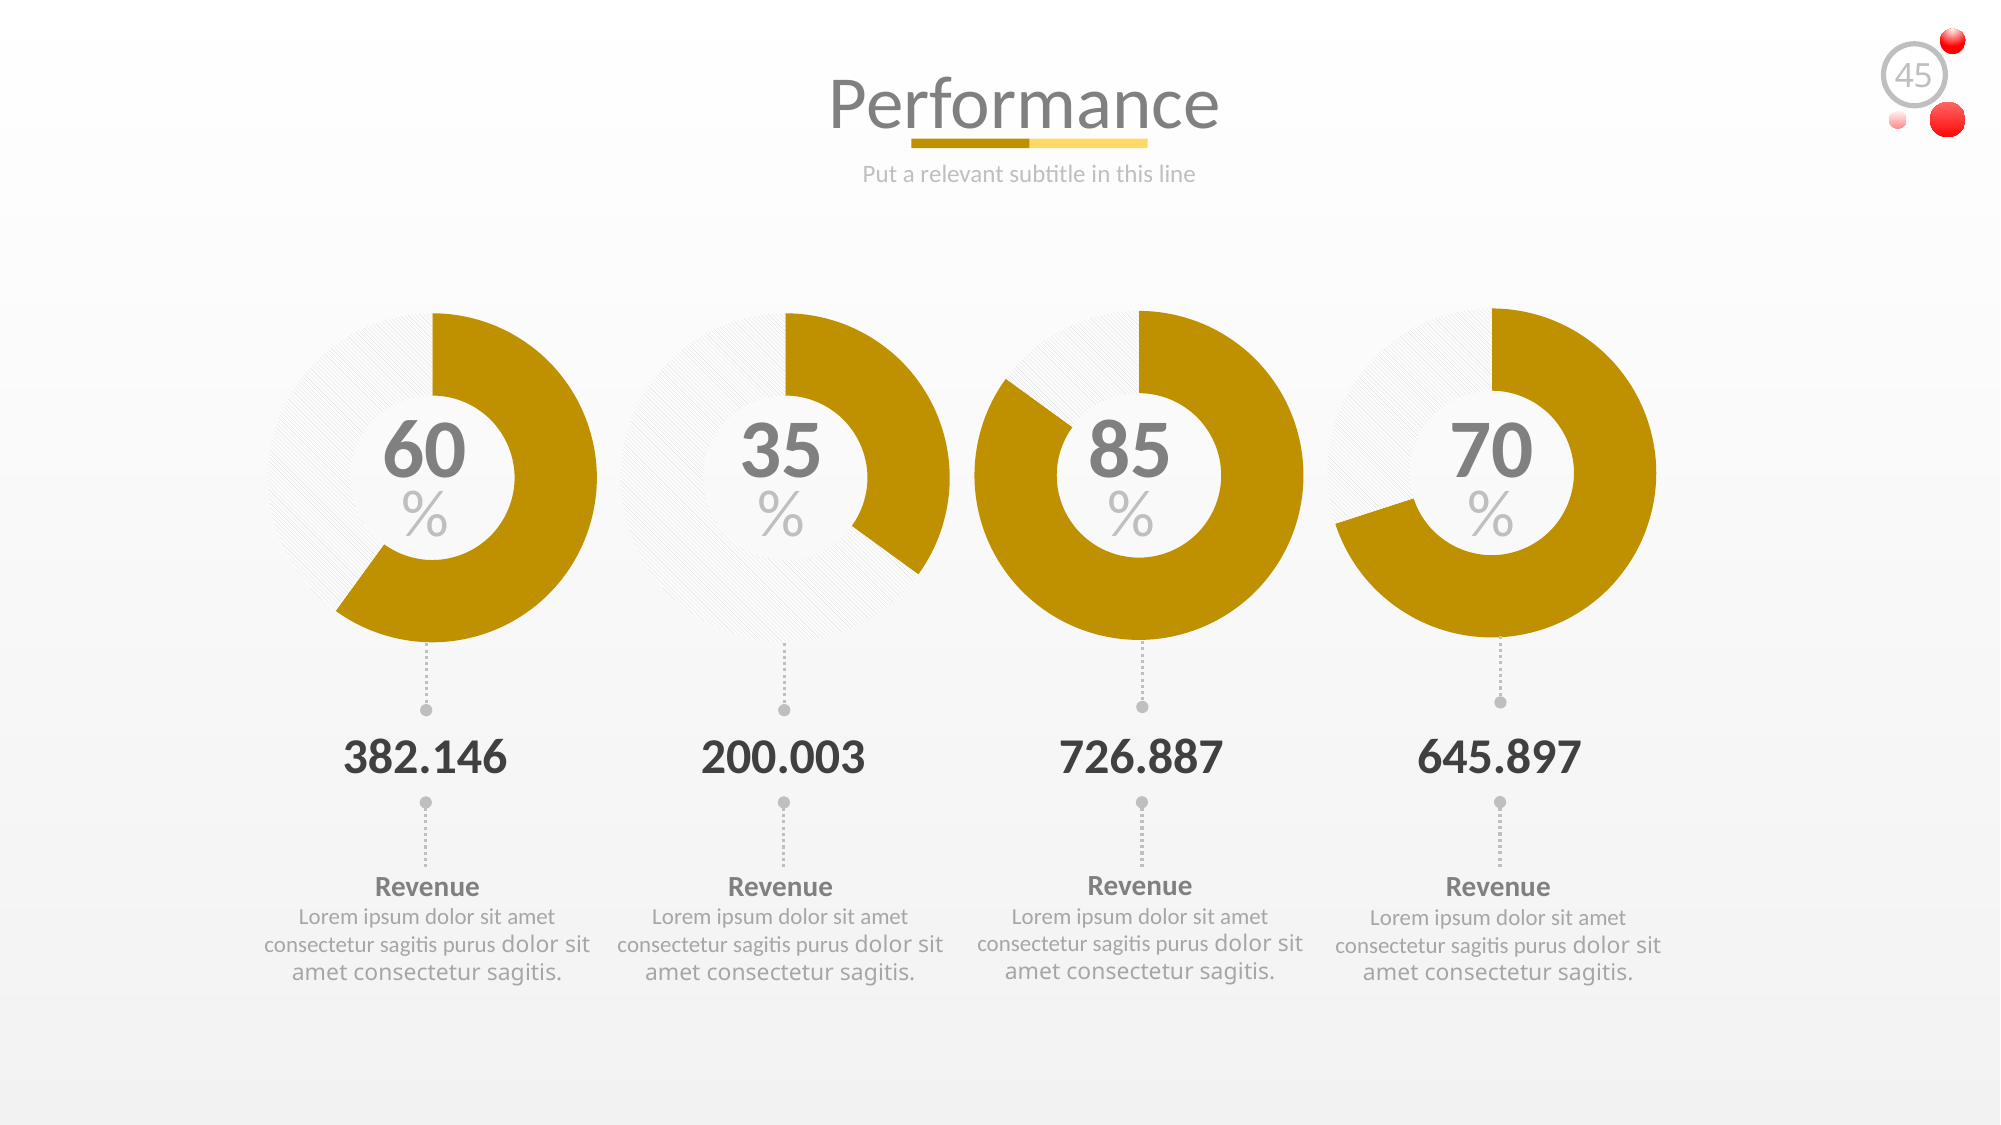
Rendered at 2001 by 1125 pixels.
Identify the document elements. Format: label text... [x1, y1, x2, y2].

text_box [911, 138, 1148, 149]
text_box Revenue Lorem ipsum dolor sit amet consectetur sagitis purus dolor sit amet consectetur sagitis. [962, 848, 1319, 1002]
text_box Revenue Lorem ipsum dolor sit amet consectetur sagitis purus dolor sit amet consectetur sagitis. [602, 848, 959, 1003]
text_box 200.003 [677, 716, 890, 791]
chart [1320, 295, 1664, 651]
text_box Revenue Lorem ipsum dolor sit amet consectetur sagitis purus dolor sit amet consectetur sagitis. [249, 848, 602, 1003]
text_box Performance [597, 1, 1454, 152]
chart [260, 300, 604, 655]
text_box Revenue Lorem ipsum dolor sit amet consectetur sagitis purus dolor sit amet consectetur sagitis. [1320, 849, 1677, 1004]
text_box 726.887 [1035, 716, 1248, 791]
text_box 645.897 [1393, 716, 1606, 791]
text_box Put a relevant subtitle in this line [792, 142, 1267, 202]
text_box 382.146 [319, 716, 532, 791]
chart [967, 298, 1311, 653]
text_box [1876, 28, 1966, 138]
chart [613, 300, 957, 655]
